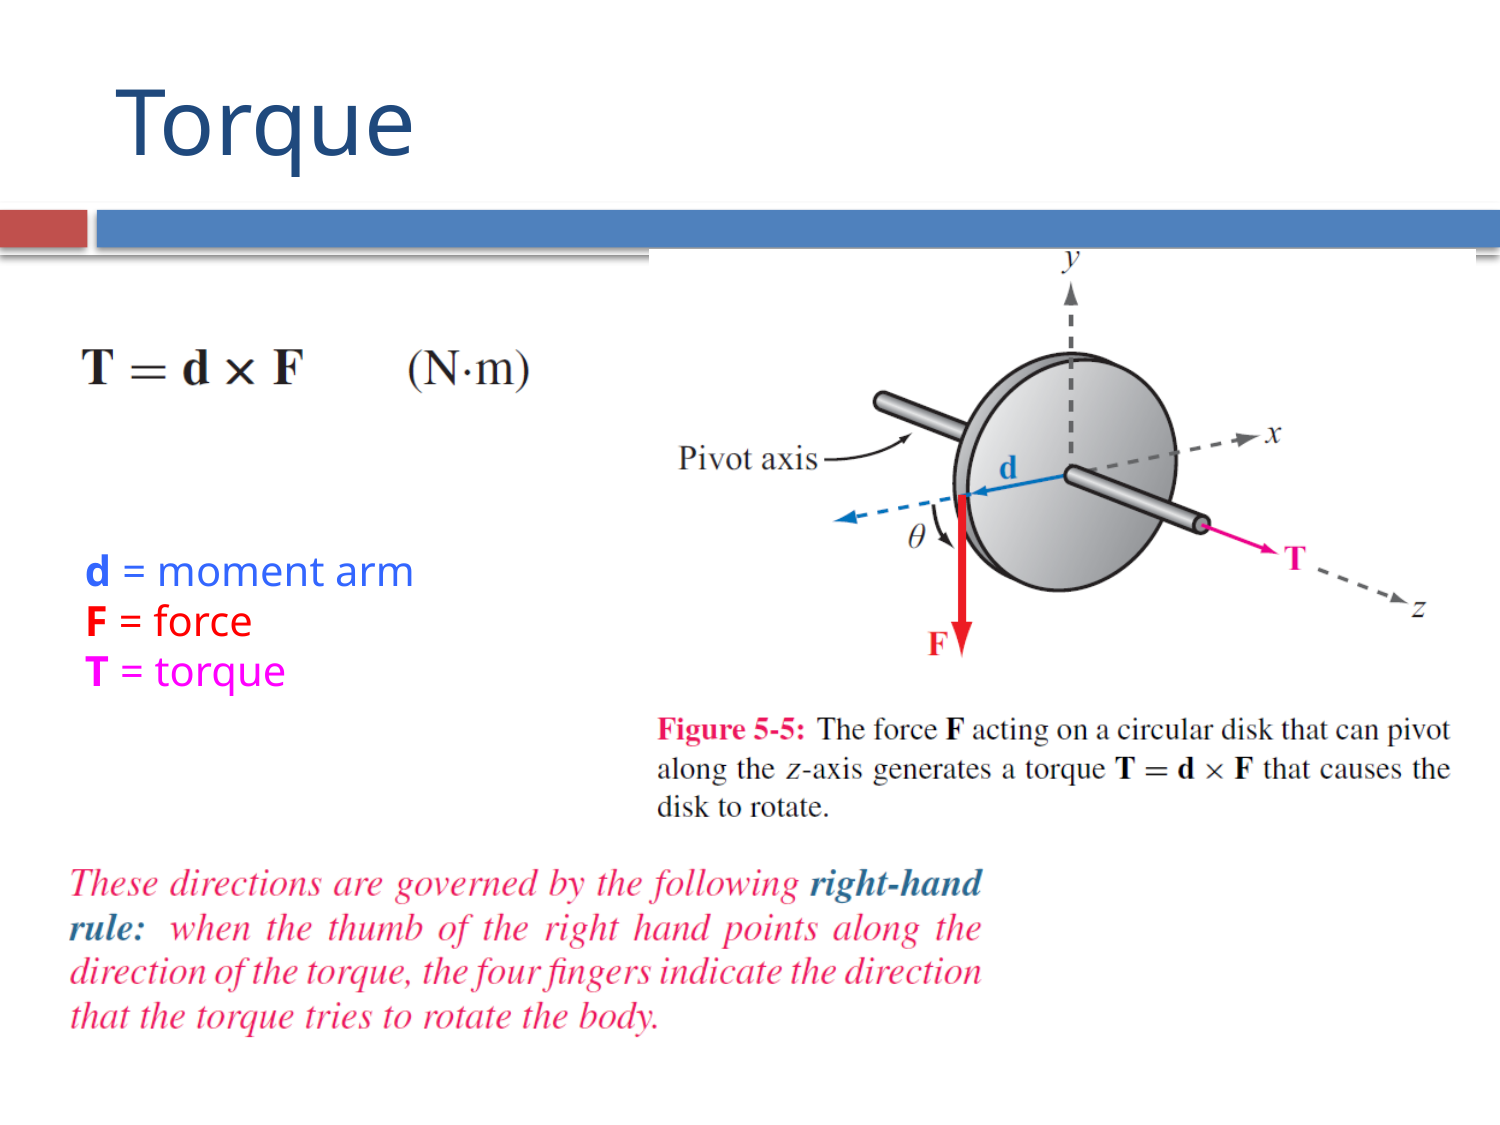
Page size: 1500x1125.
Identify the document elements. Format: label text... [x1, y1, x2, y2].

text_box Torque [100, 37, 1438, 200]
text_box d = moment arm F = force T = torque [70, 537, 464, 703]
picture [74, 337, 534, 401]
picture [649, 249, 1476, 826]
picture [62, 862, 990, 1042]
